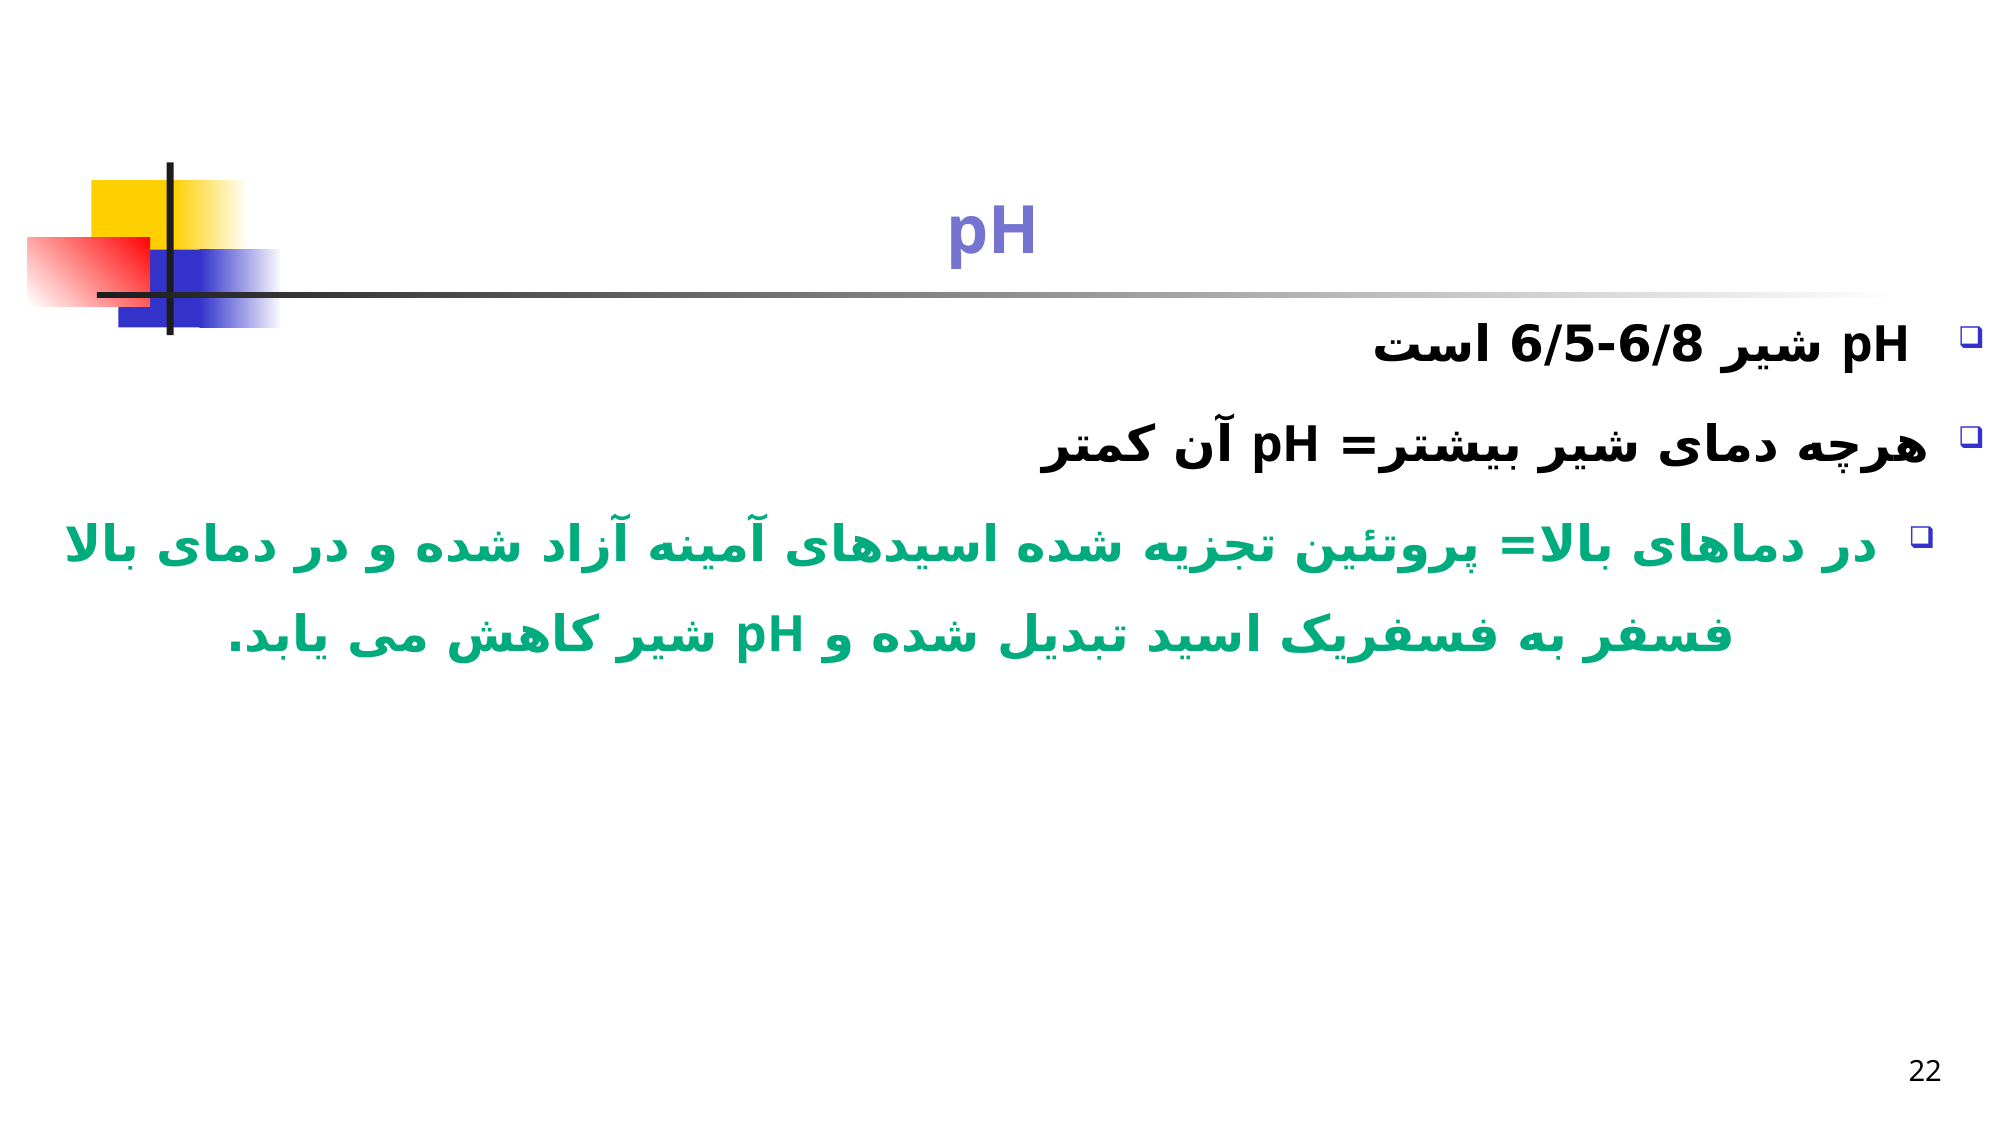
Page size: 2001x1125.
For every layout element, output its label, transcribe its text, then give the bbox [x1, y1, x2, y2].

title pH [140, 34, 1846, 274]
list pH شیر 6/8-6/5 است هرچه دمای شیر بیشتر= pH آن کمتر در دماهای بالا= پروتئین تجزیه شده اسیدهای آمینه آزاد شده و در دمای بالا فسفر به فسفریک اسید تبدیل شده و pH شیر کاهش می یابد. [0, 274, 2000, 1125]
